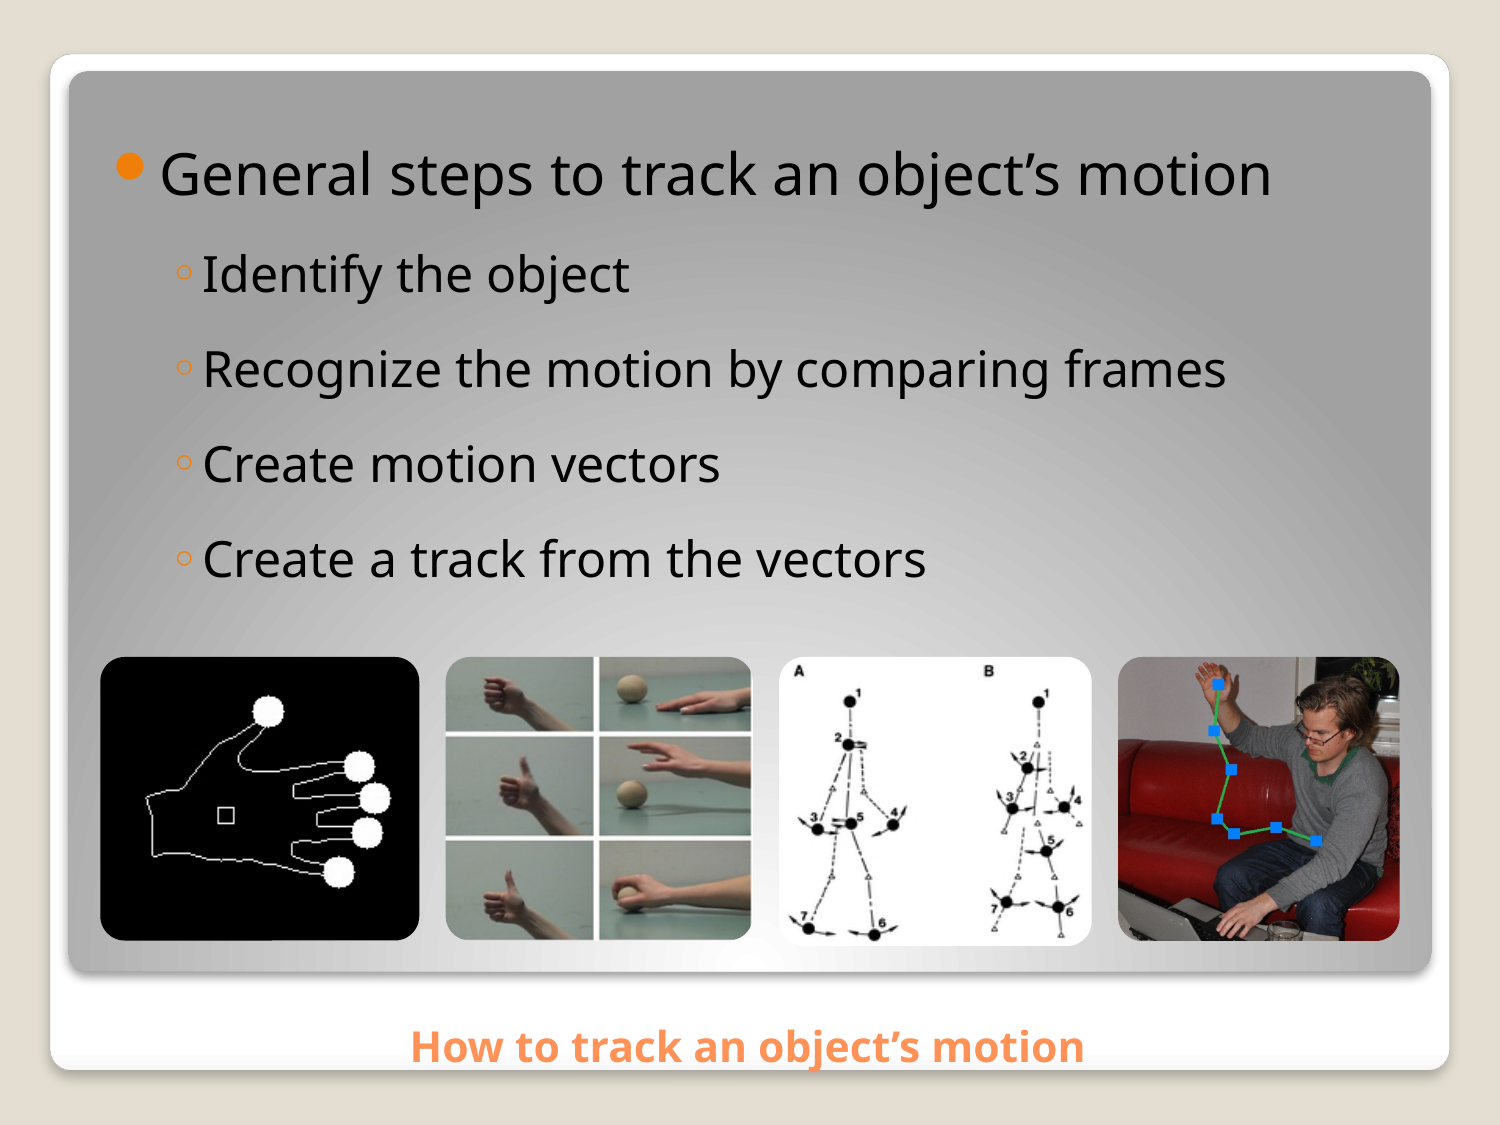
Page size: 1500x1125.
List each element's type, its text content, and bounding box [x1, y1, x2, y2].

title How to track an object’s motion [76, 1011, 1420, 1125]
picture [778, 656, 1092, 947]
picture [445, 656, 754, 941]
picture [100, 656, 420, 941]
list General steps to track an object’s motion Identify the object Recognize the motion by comparing frames Create motion vectors Create a track from the vectors [82, 86, 1425, 774]
picture [1117, 656, 1400, 942]
